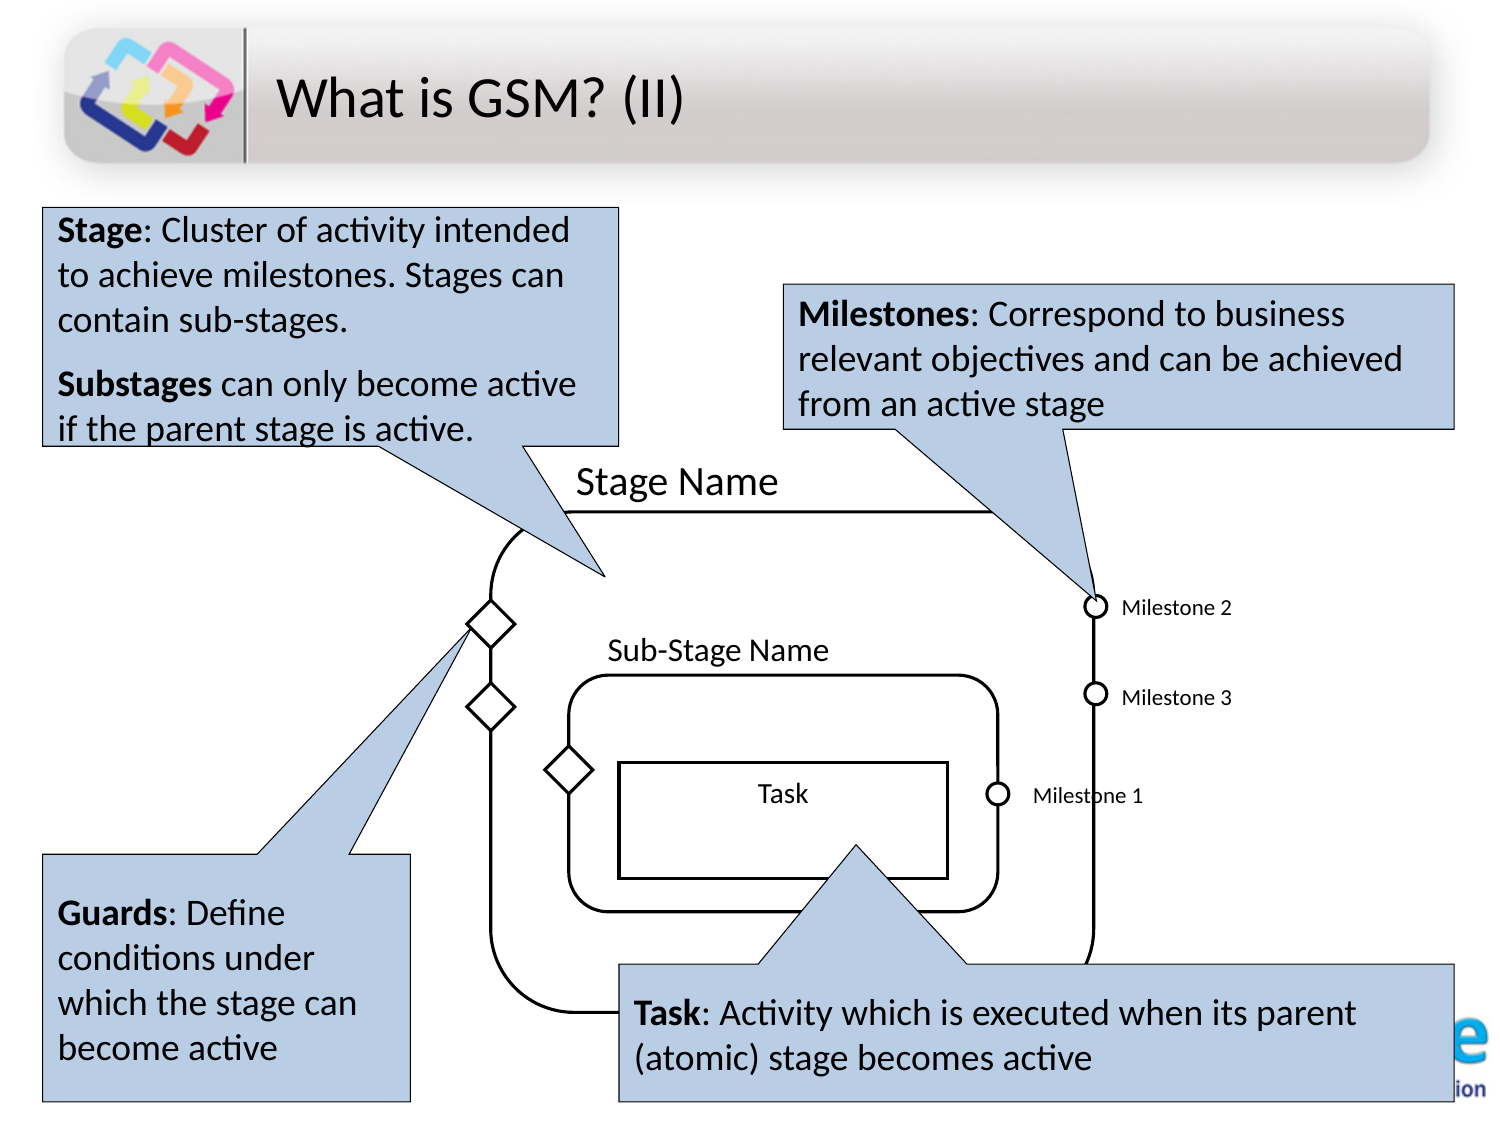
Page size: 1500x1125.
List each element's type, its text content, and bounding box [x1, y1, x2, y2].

picture [1460, 1026, 1477, 1038]
picture [1123, 960, 1500, 1125]
text_box Stage: Cluster of activity intended to achieve milestones. Stages can contain sub-stages. Substages can only become active if the parent stage is active. [42, 207, 619, 578]
picture [0, 0, 1500, 253]
text_box [466, 682, 515, 731]
text_box [490, 511, 1094, 1013]
text_box Milestone 3 [1106, 650, 1255, 742]
text_box [466, 600, 515, 649]
text_box Milestone 1 [1018, 748, 1167, 840]
text_box [544, 745, 593, 794]
title What is GSM? (II) [261, 39, 1401, 149]
text_box Sub-Stage Name [592, 621, 971, 676]
text_box [986, 782, 1009, 805]
text_box Milestones: Correspond to business relevant objectives and can be achieved from an active stage [783, 284, 1455, 602]
text_box Guards: Define conditions under which the stage can become active [42, 626, 472, 1102]
text_box Task: Activity which is executed when its parent (atomic) stage becomes active [619, 844, 1455, 1102]
text_box Milestone 2 [1106, 583, 1255, 630]
text_box [568, 676, 998, 912]
text_box [1084, 682, 1106, 705]
text_box [1084, 595, 1106, 618]
text_box Stage Name [561, 446, 892, 511]
